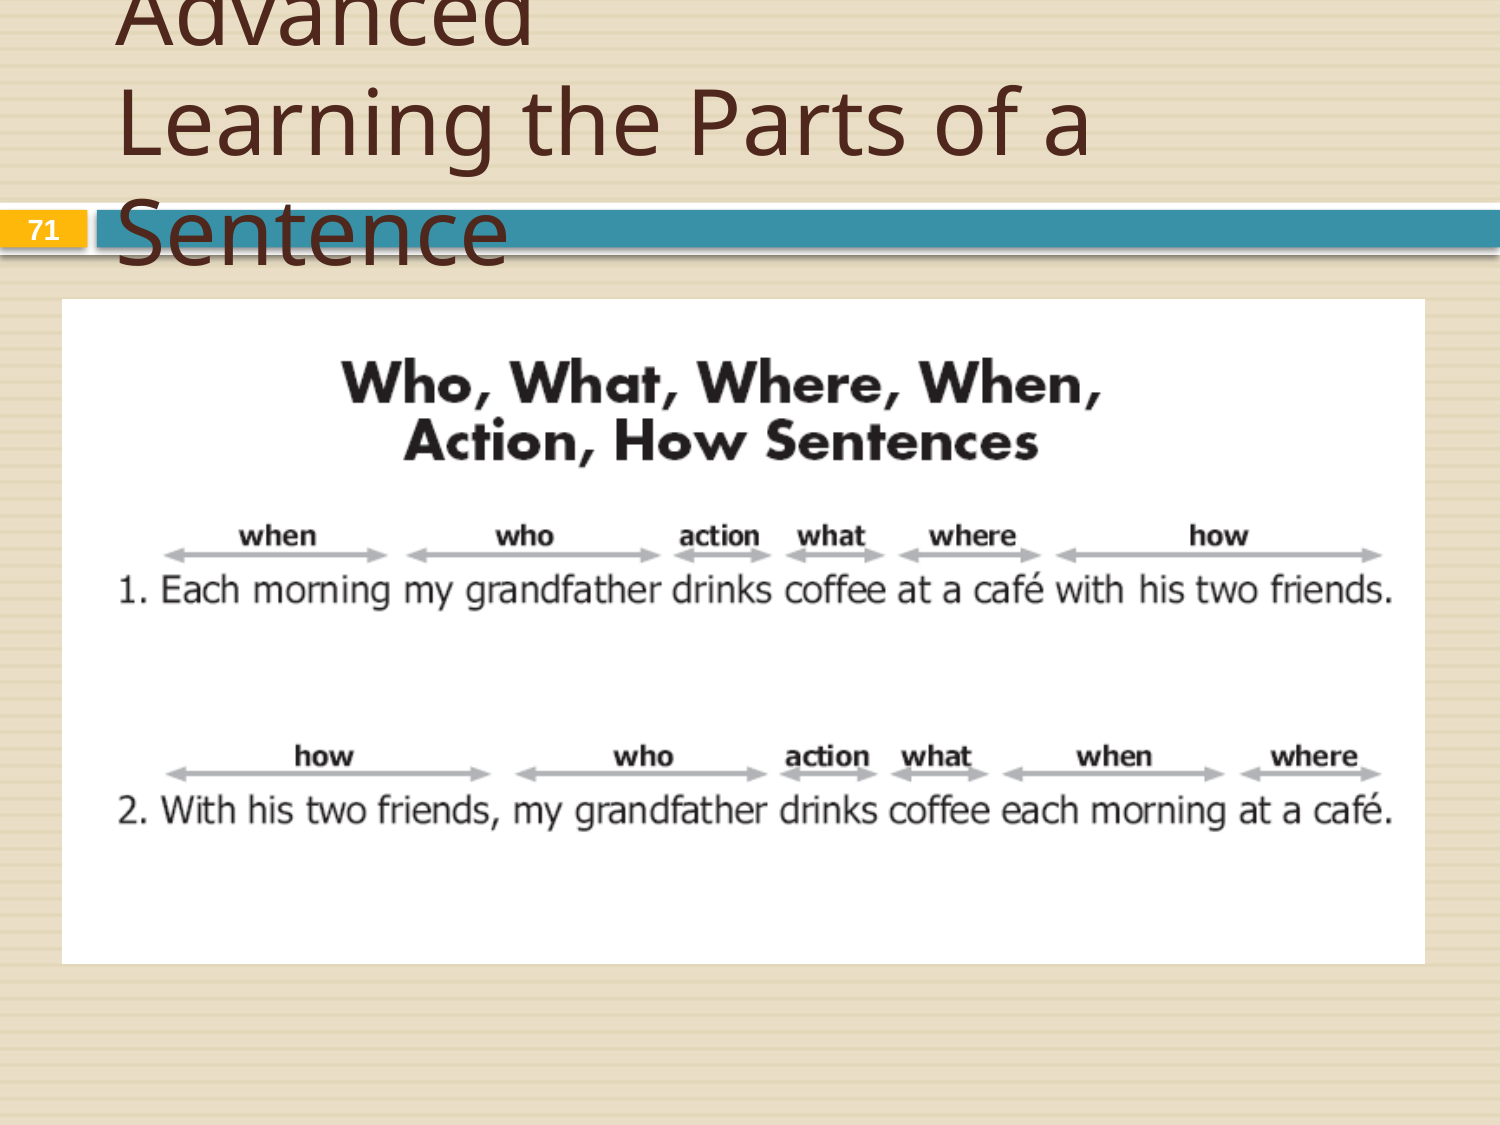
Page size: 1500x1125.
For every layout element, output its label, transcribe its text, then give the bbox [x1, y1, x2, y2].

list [62, 299, 1426, 965]
slide_number 71 [0, 208, 88, 249]
title Advanced Learning the Parts of a Sentence [100, 37, 1439, 201]
